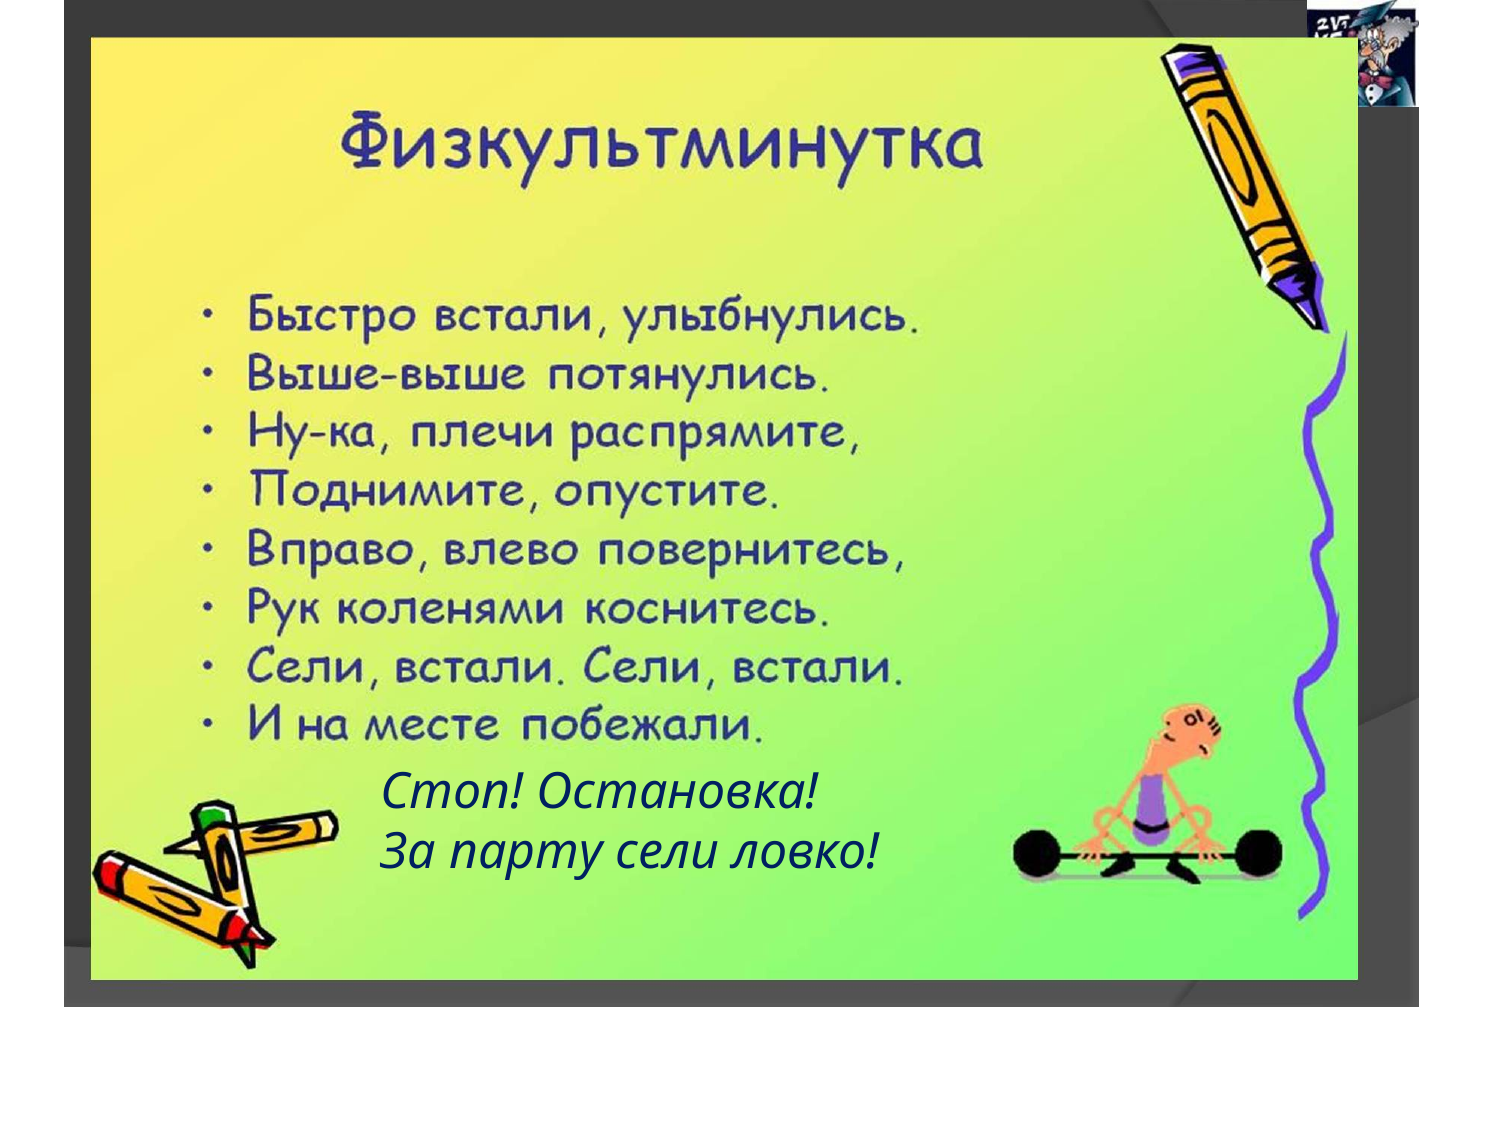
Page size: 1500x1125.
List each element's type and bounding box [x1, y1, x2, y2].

picture [64, 0, 1419, 1008]
